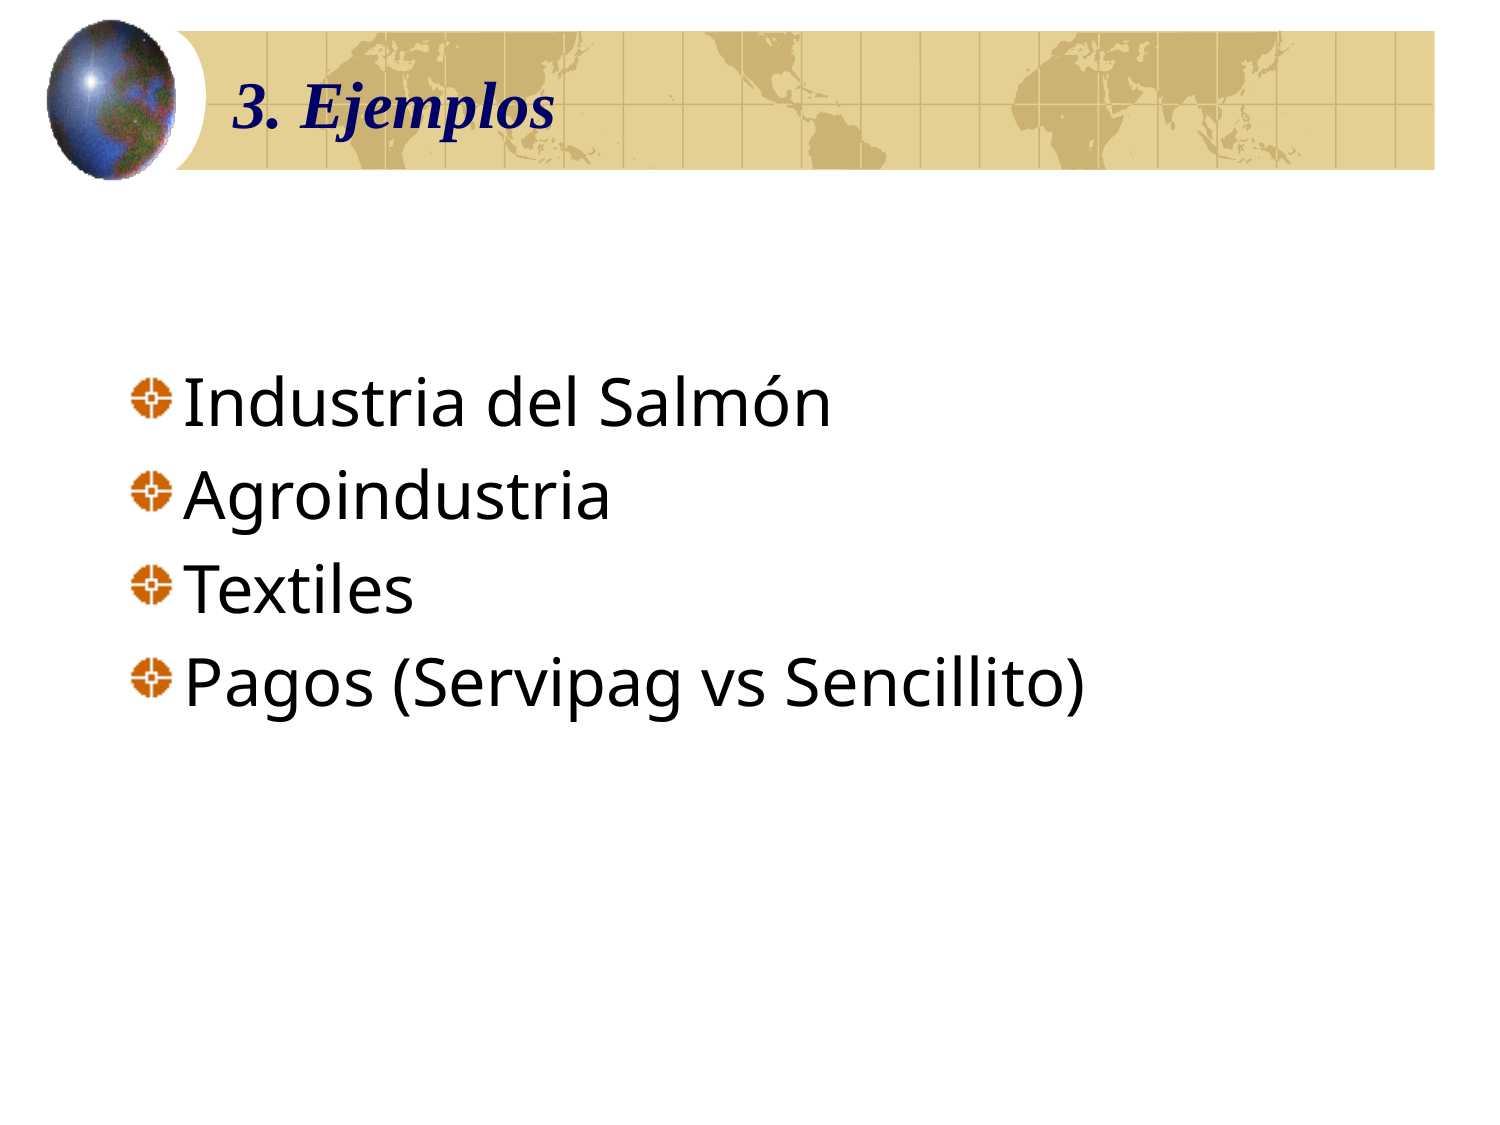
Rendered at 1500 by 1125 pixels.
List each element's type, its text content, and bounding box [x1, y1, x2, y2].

picture [42, 14, 190, 185]
picture [127, 376, 175, 424]
picture [127, 469, 175, 517]
picture [127, 656, 175, 703]
title 3. Ejemplos [218, 77, 1448, 126]
picture [127, 563, 175, 610]
list Industria del Salmón Agroindustria Textiles Pagos (Servipag vs Sencillito) [112, 352, 1388, 1028]
